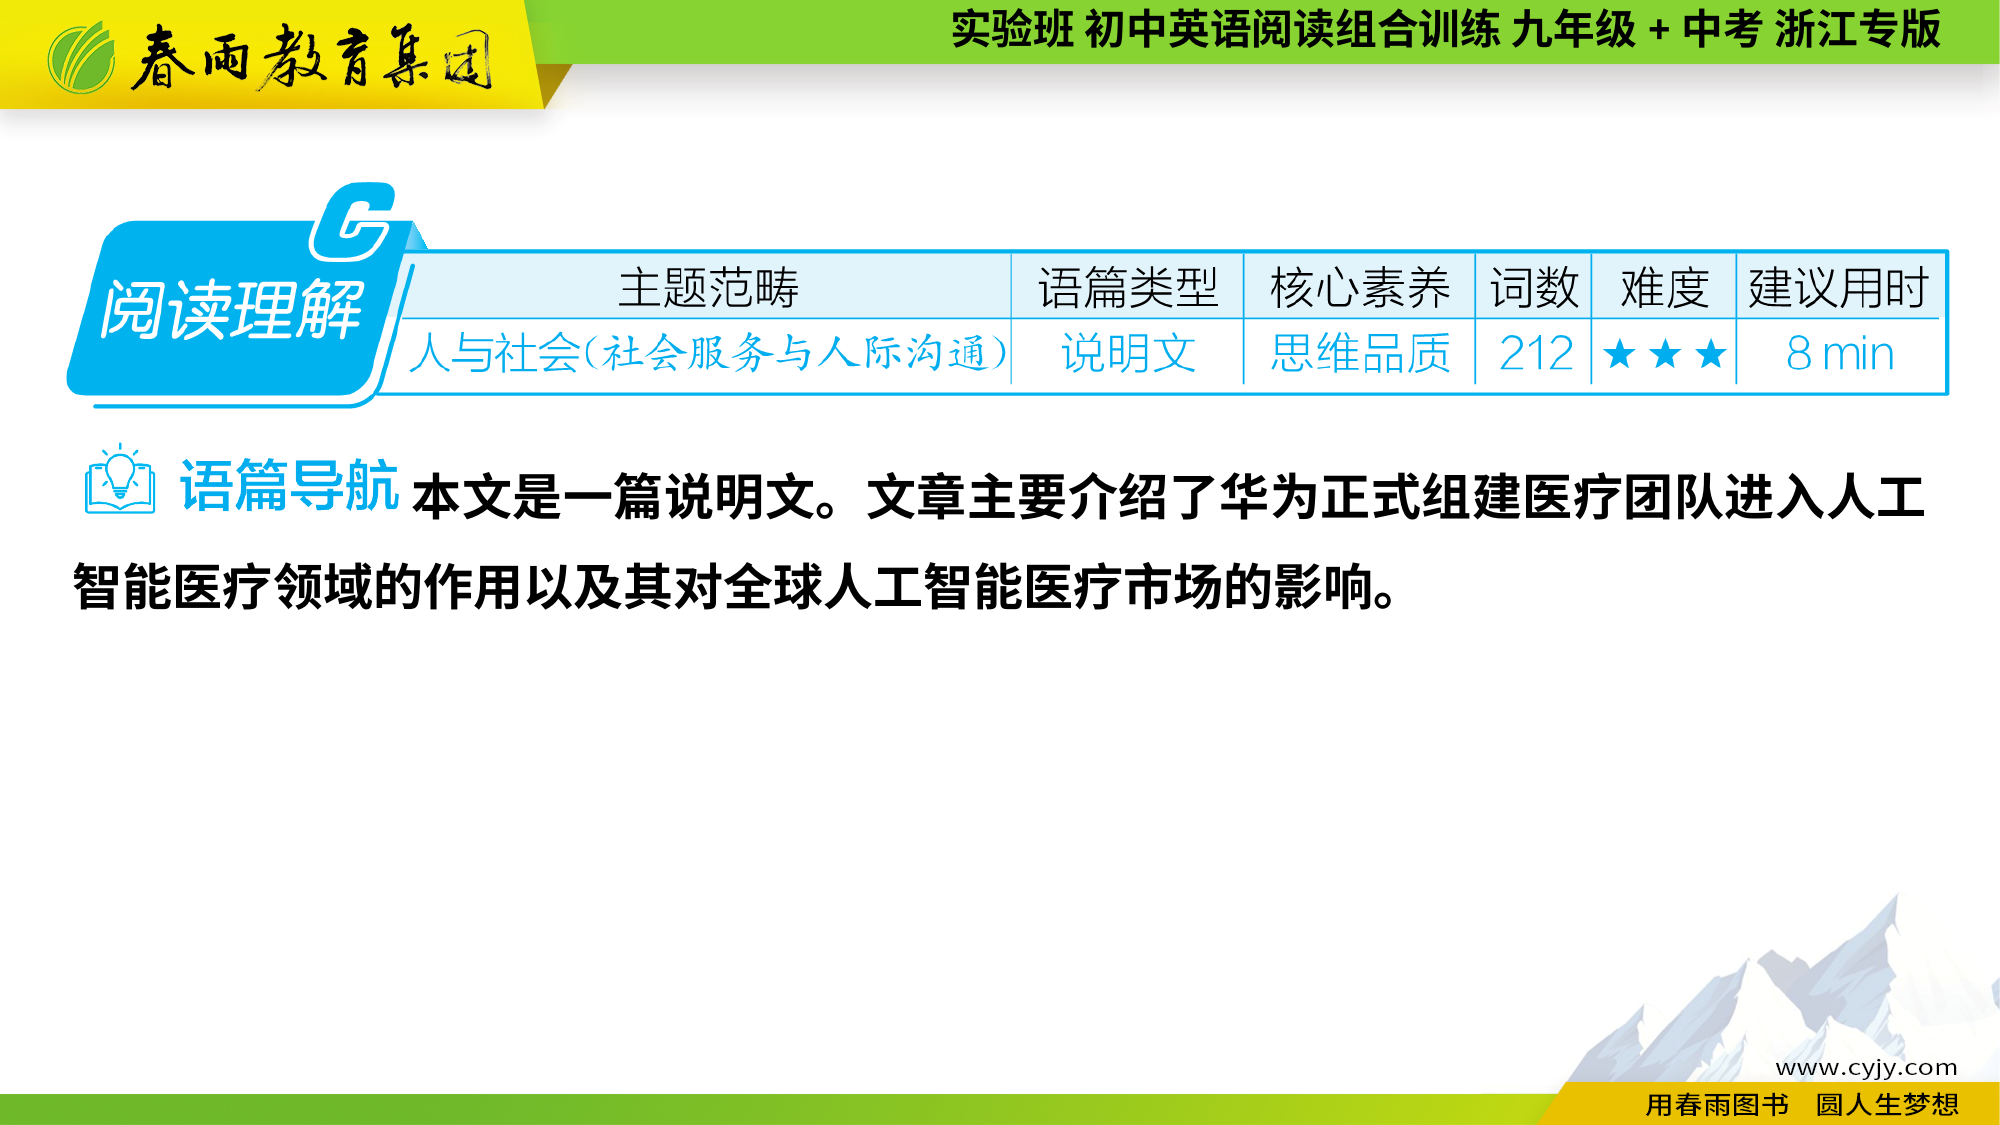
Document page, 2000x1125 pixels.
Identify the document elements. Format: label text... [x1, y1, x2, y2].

text_box 本文是一篇说明文。文章主要介绍了华为正式组建医疗团队进入人工智能医疗领域的作用以及其对全球人工智能医疗市场的影响。 [57, 432, 1942, 623]
picture [0, 0, 2000, 1125]
